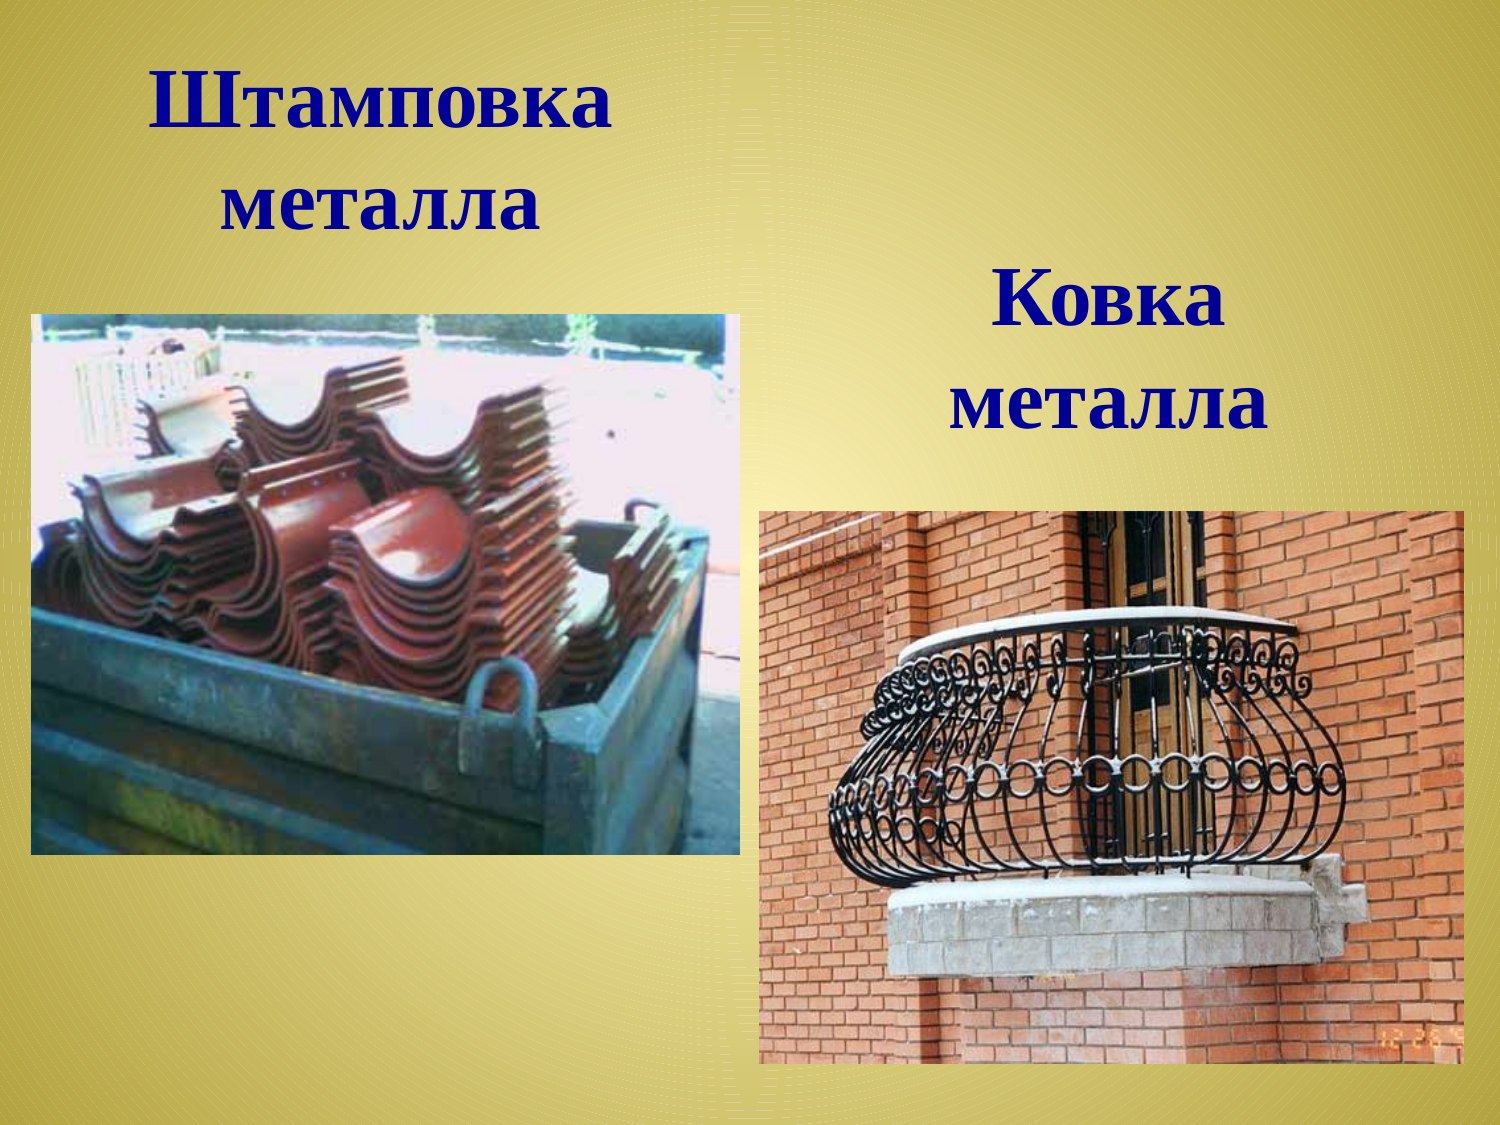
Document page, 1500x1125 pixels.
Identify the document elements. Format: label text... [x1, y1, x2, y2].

text_box Штамповка металла [91, 113, 671, 176]
text_box Ковка металла [819, 311, 1399, 374]
picture [31, 314, 740, 856]
picture [759, 510, 1464, 1065]
